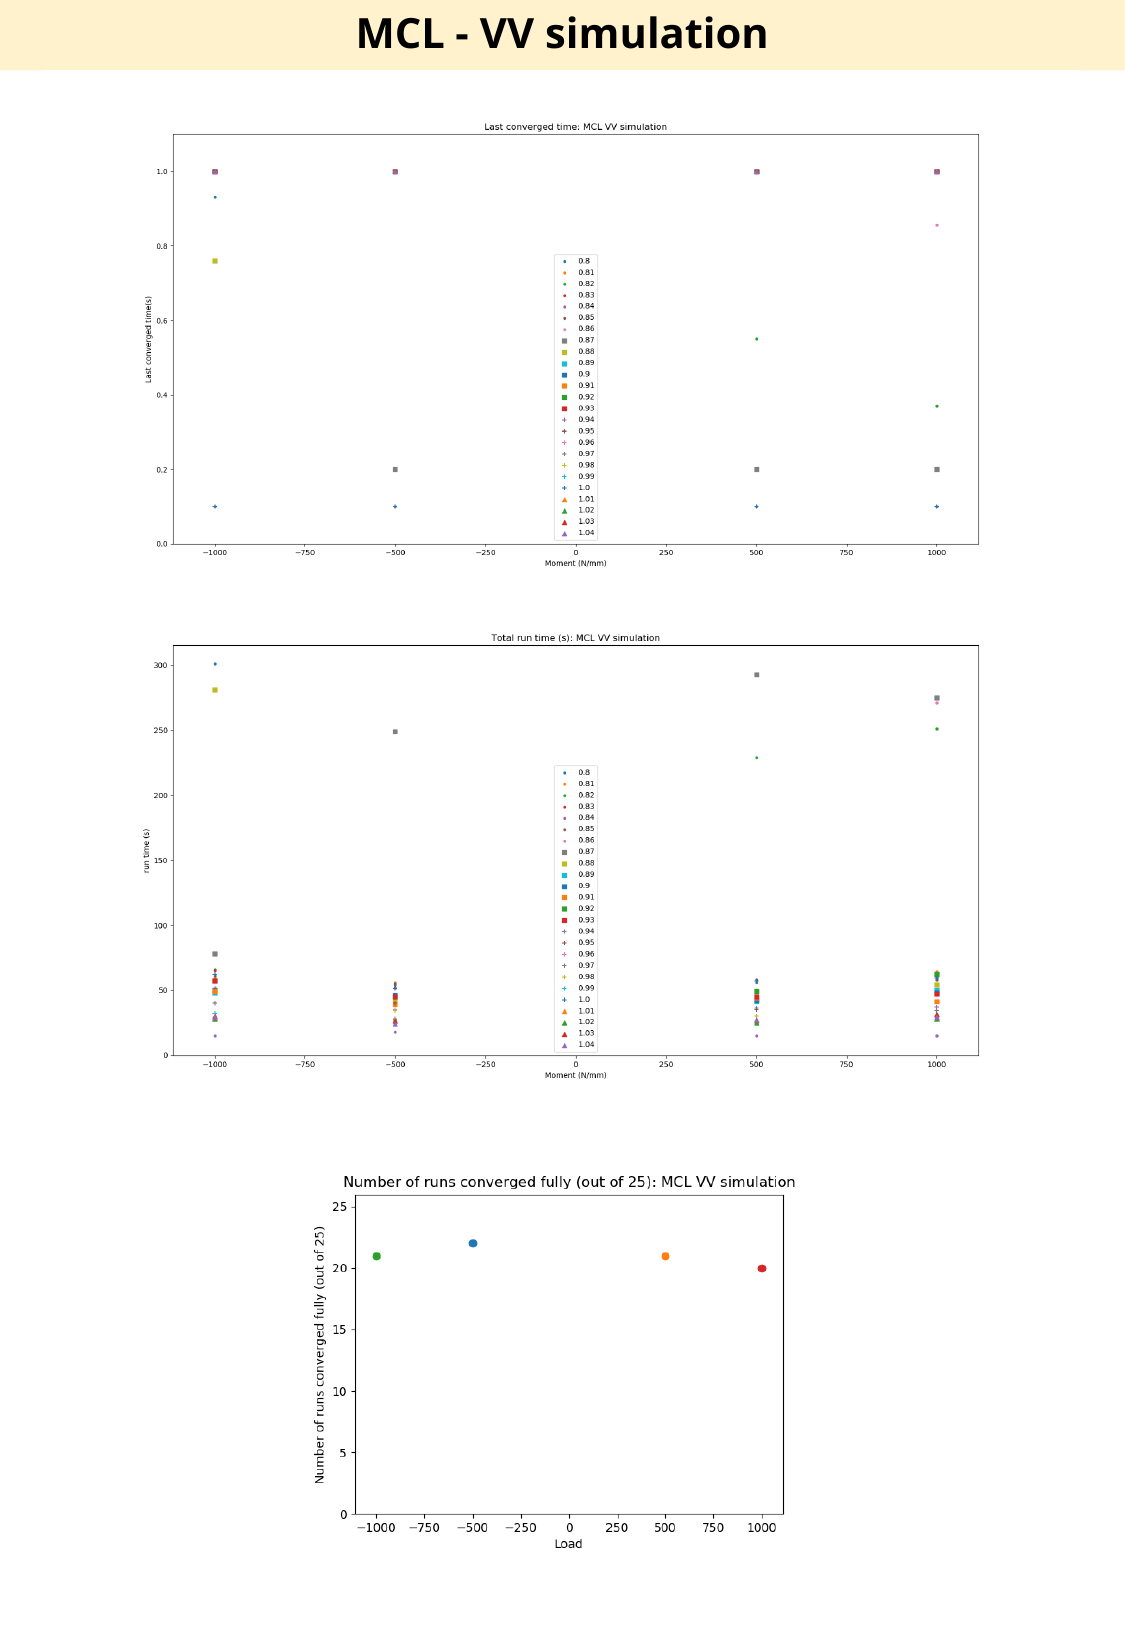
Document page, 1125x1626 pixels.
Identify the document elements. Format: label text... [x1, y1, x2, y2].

picture [286, 1144, 839, 1559]
text_box MCL - VV simulation [0, 0, 1125, 71]
picture [43, 70, 1082, 1114]
